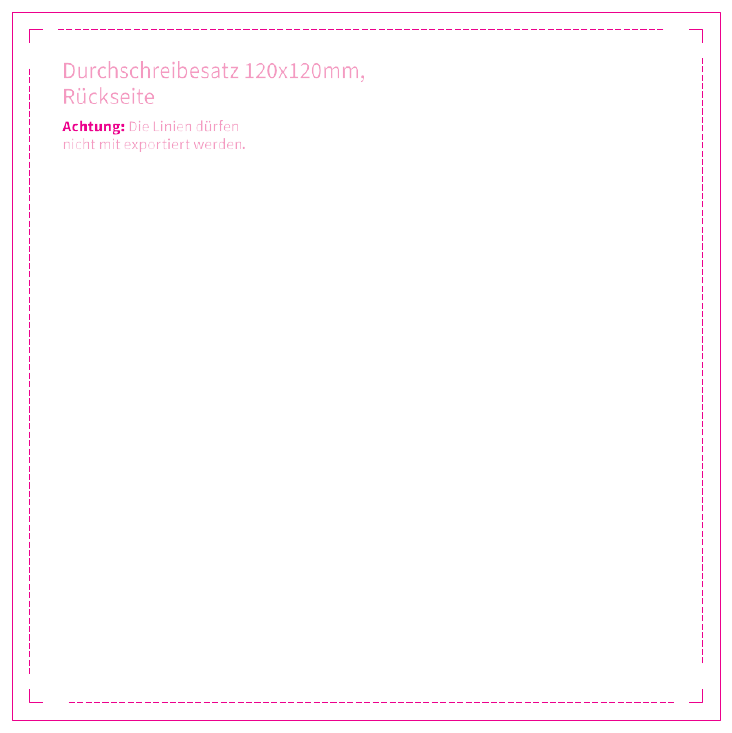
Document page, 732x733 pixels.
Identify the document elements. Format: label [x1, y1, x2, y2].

text_box [11, 11, 721, 721]
